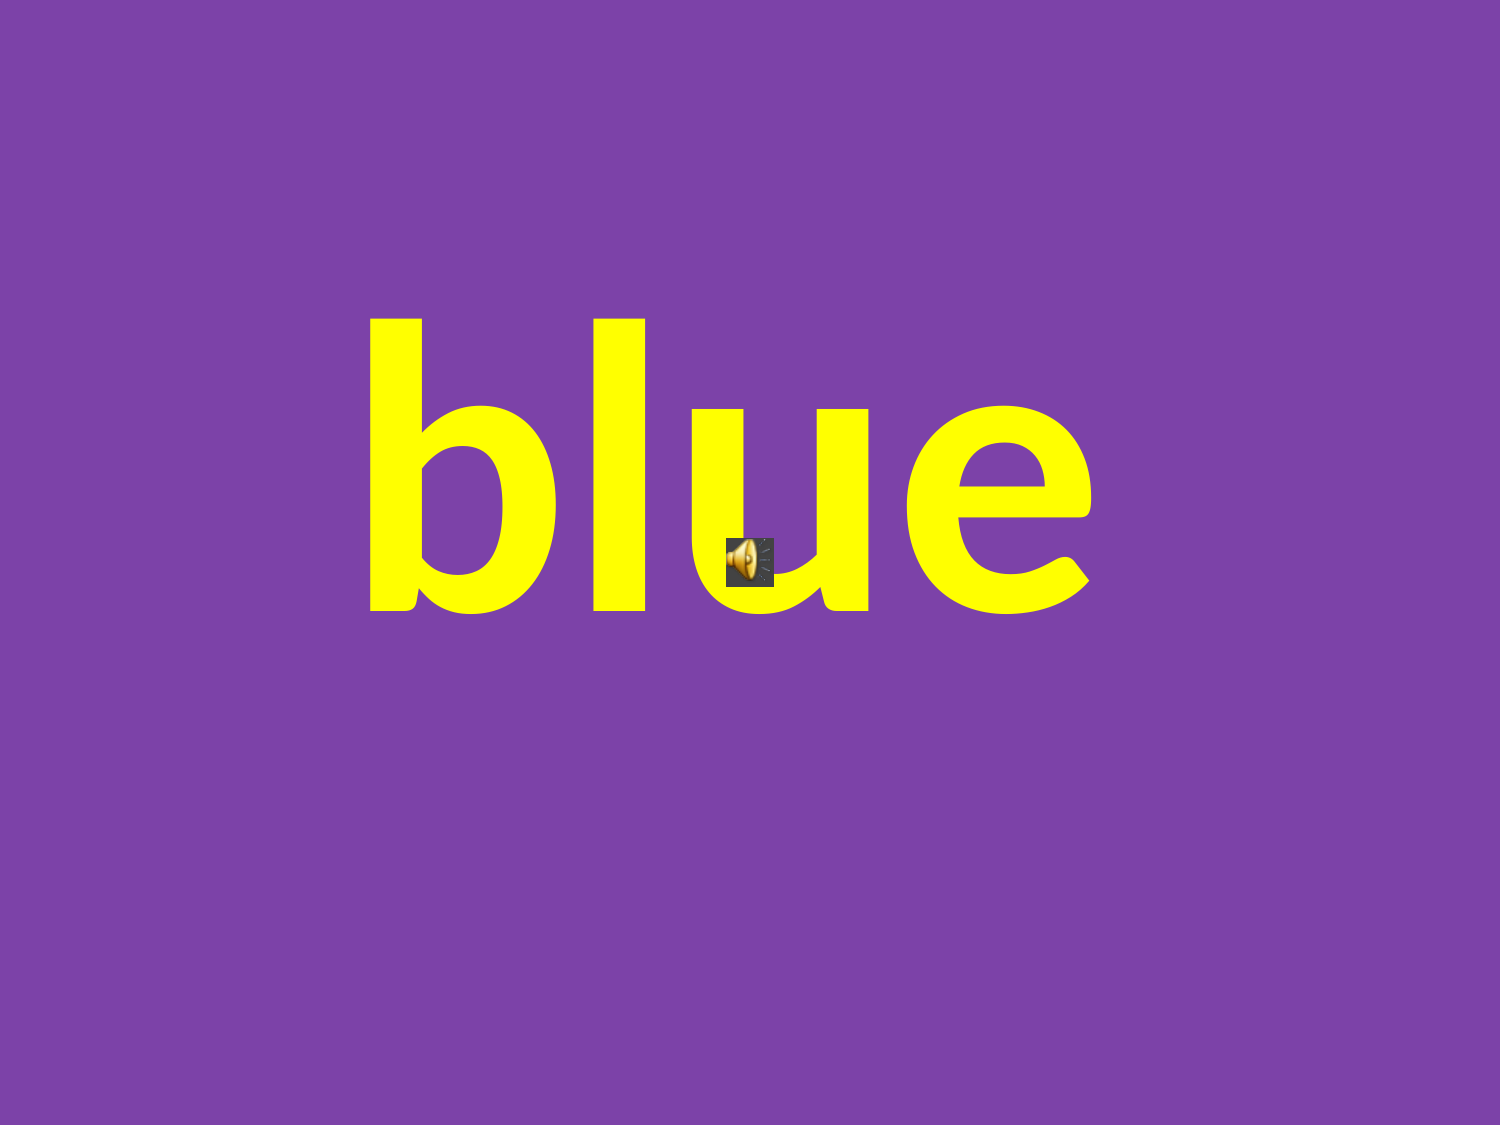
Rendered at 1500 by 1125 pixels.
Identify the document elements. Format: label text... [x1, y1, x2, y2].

text_box blue [137, 187, 1313, 703]
picture [724, 537, 776, 588]
